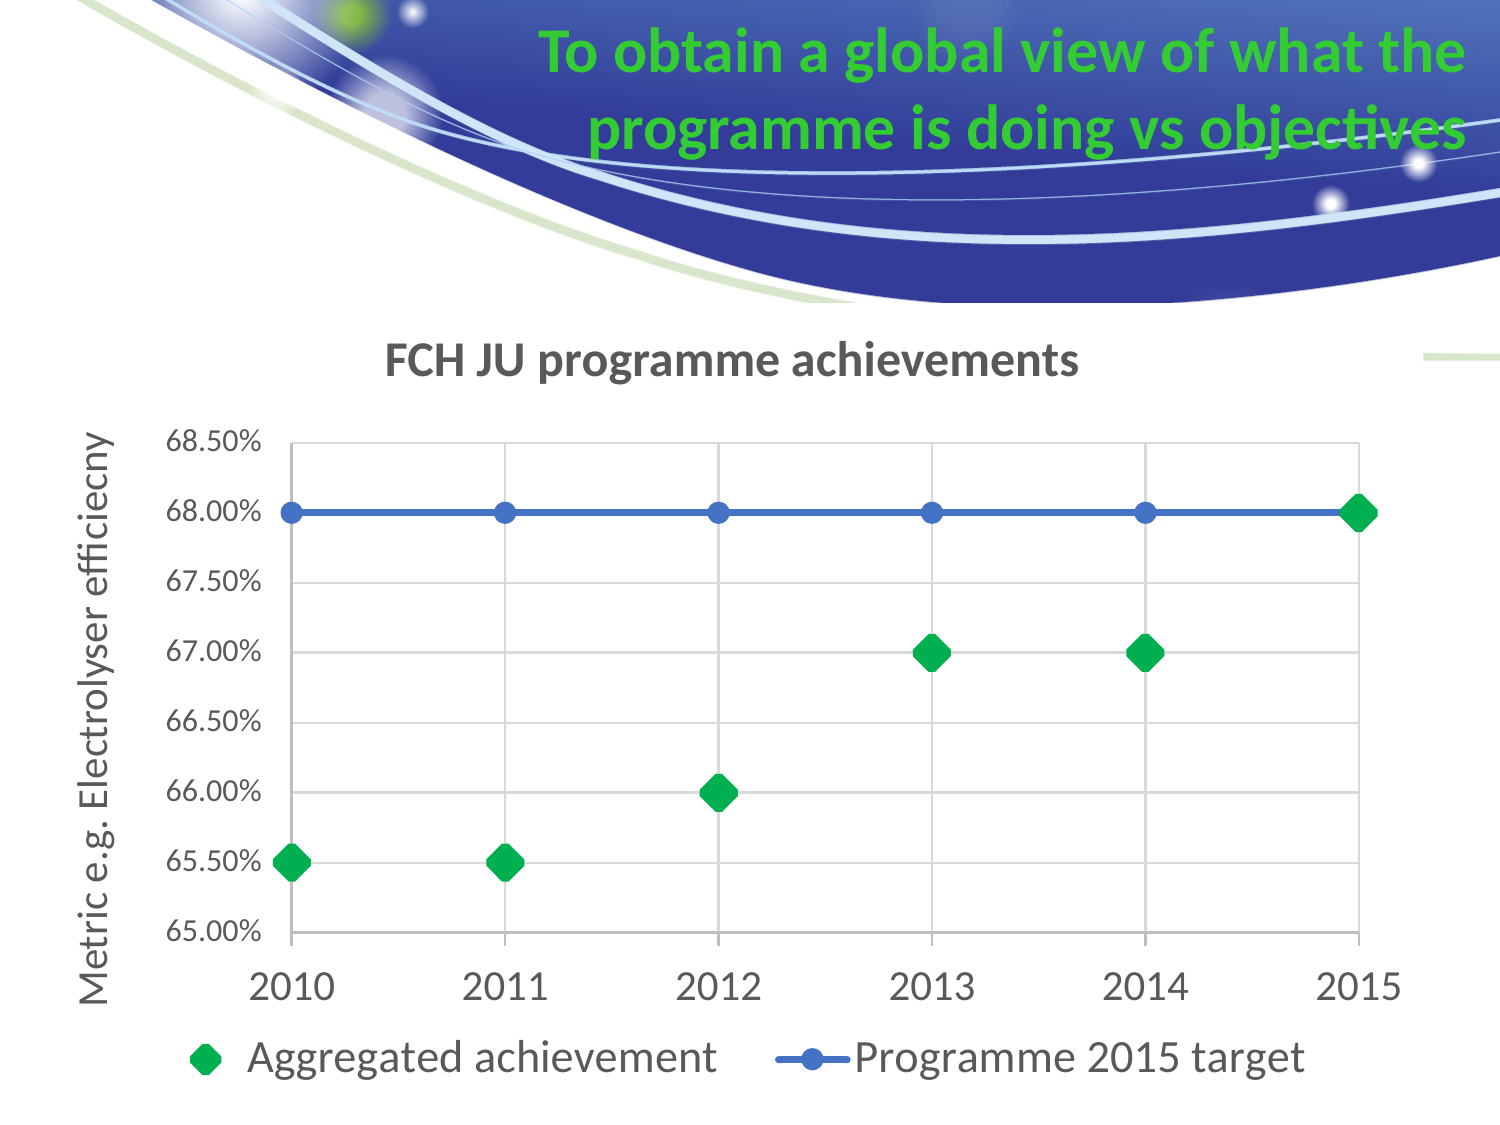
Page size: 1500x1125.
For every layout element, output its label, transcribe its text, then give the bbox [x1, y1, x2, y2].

title To obtain a global view of what the programme is doing vs objectives [371, 0, 1483, 172]
picture [0, 0, 1500, 1125]
